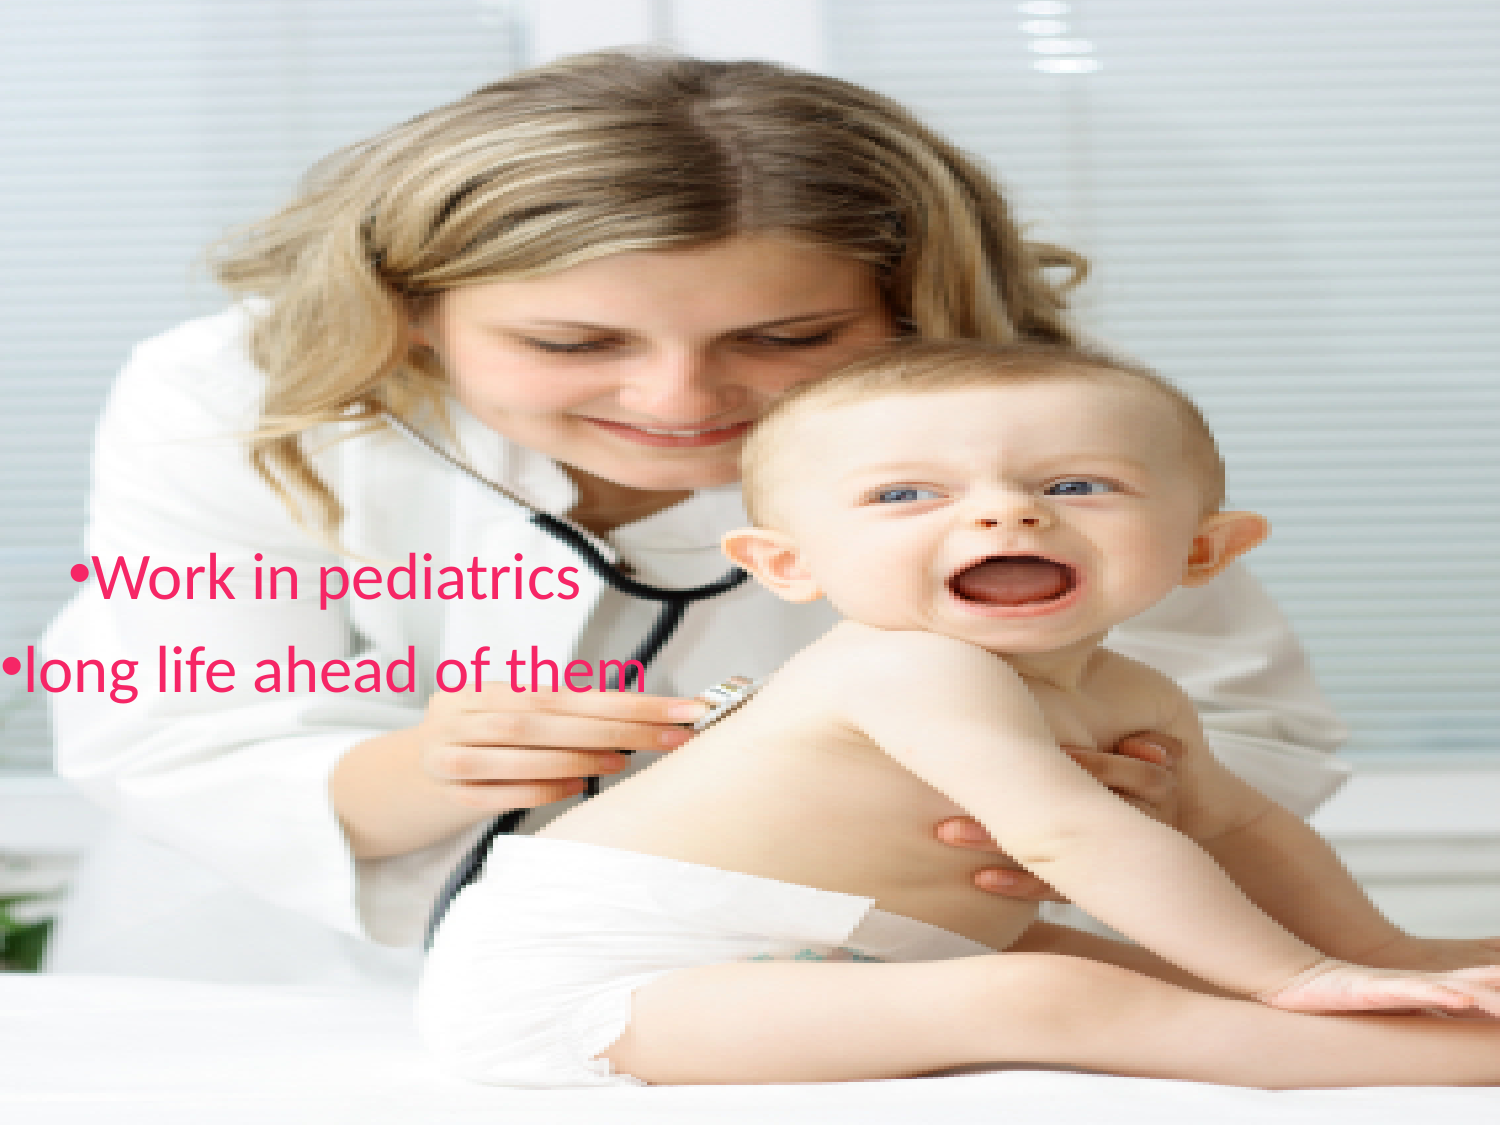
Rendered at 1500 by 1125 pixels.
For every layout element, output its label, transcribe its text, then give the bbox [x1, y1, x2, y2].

picture [0, 0, 1500, 1125]
subtitle Work in pediatrics long life ahead of them [0, 525, 850, 813]
